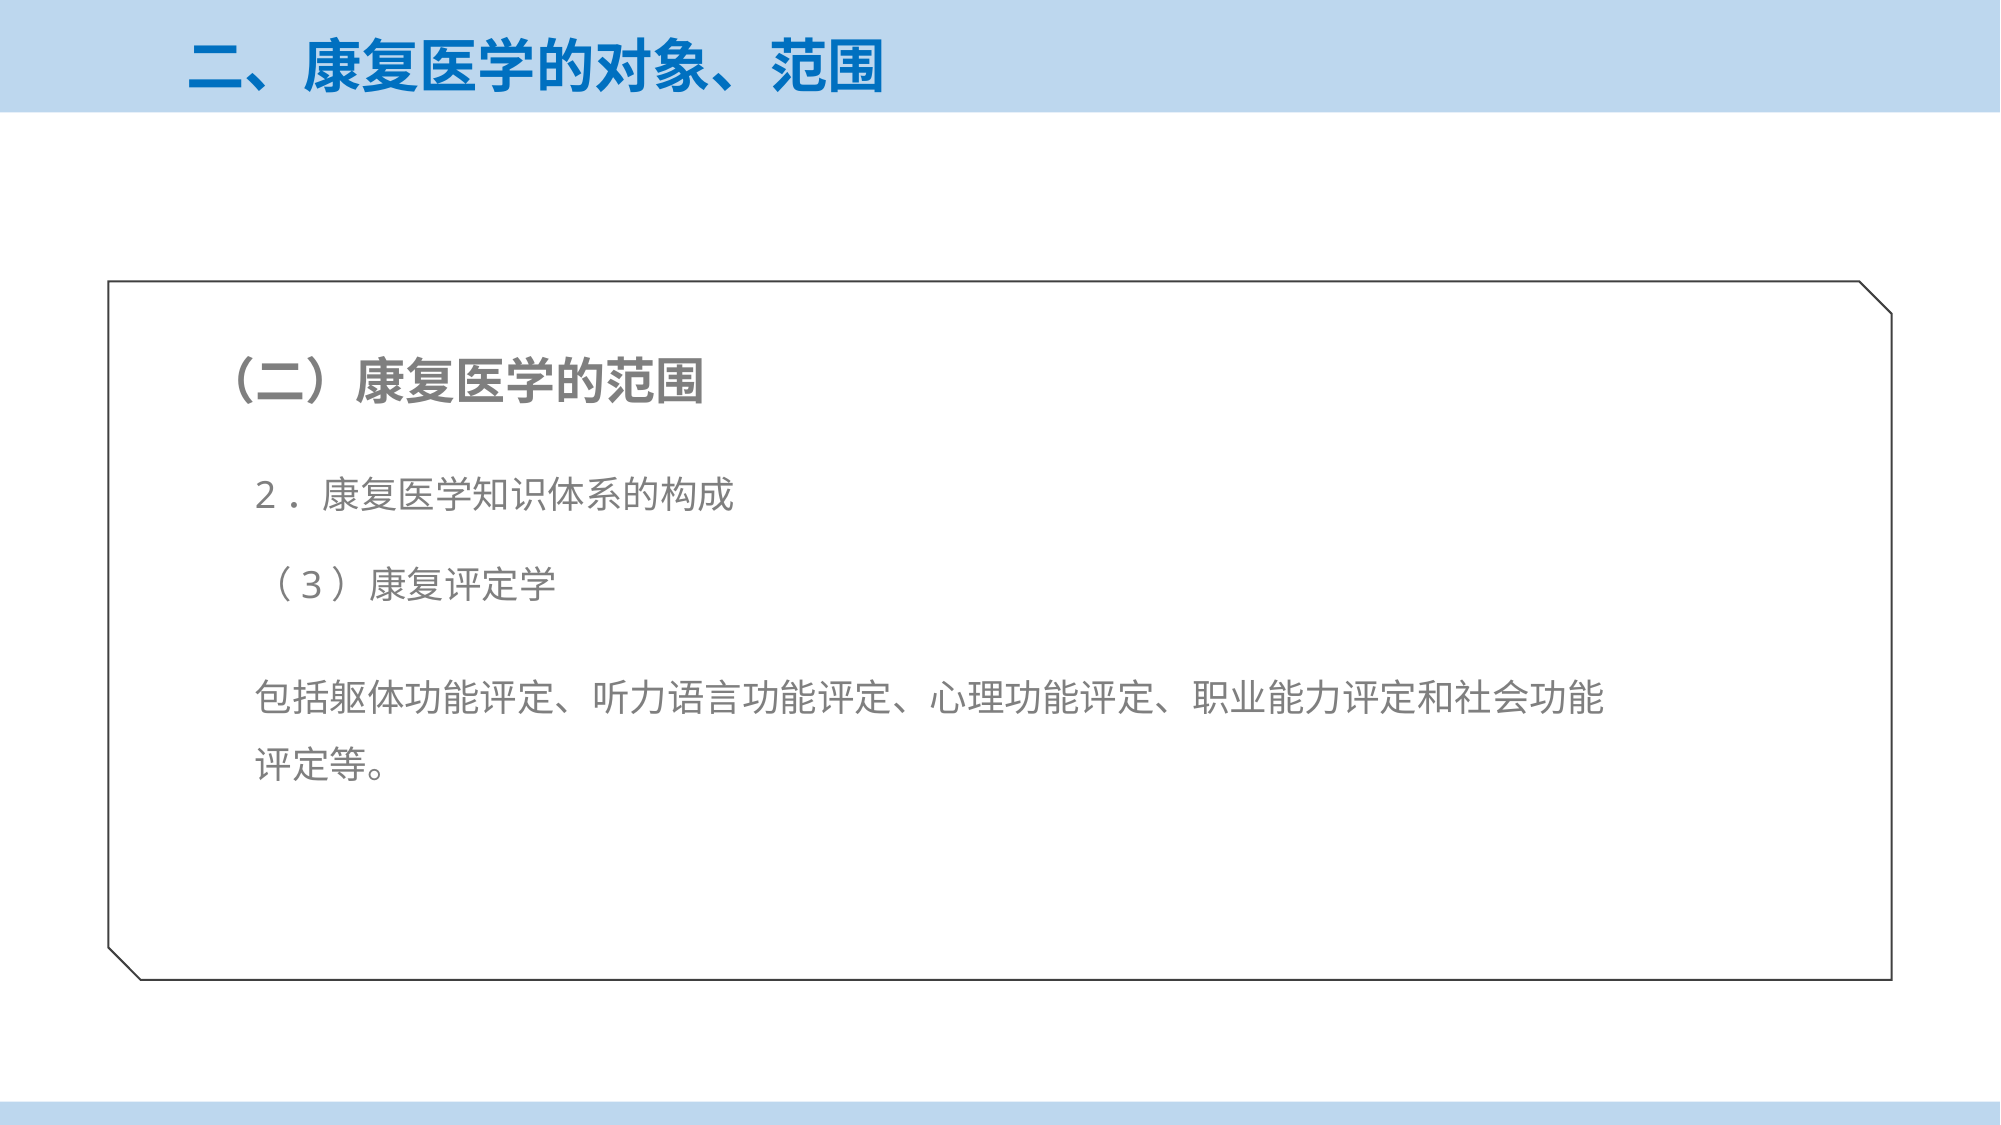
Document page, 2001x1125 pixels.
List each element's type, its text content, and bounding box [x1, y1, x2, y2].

text_box （二）康复医学的范围 [167, 312, 1799, 418]
text_box 二、康复医学的对象、范围 [108, 21, 964, 247]
text_box [107, 280, 1893, 981]
text_box 2．康复医学知识体系的构成 （3）康复评定学 包括躯体功能评定、听力语言功能评定、心理功能评定、职业能力评定和社会功能评定等。 [240, 418, 1628, 839]
